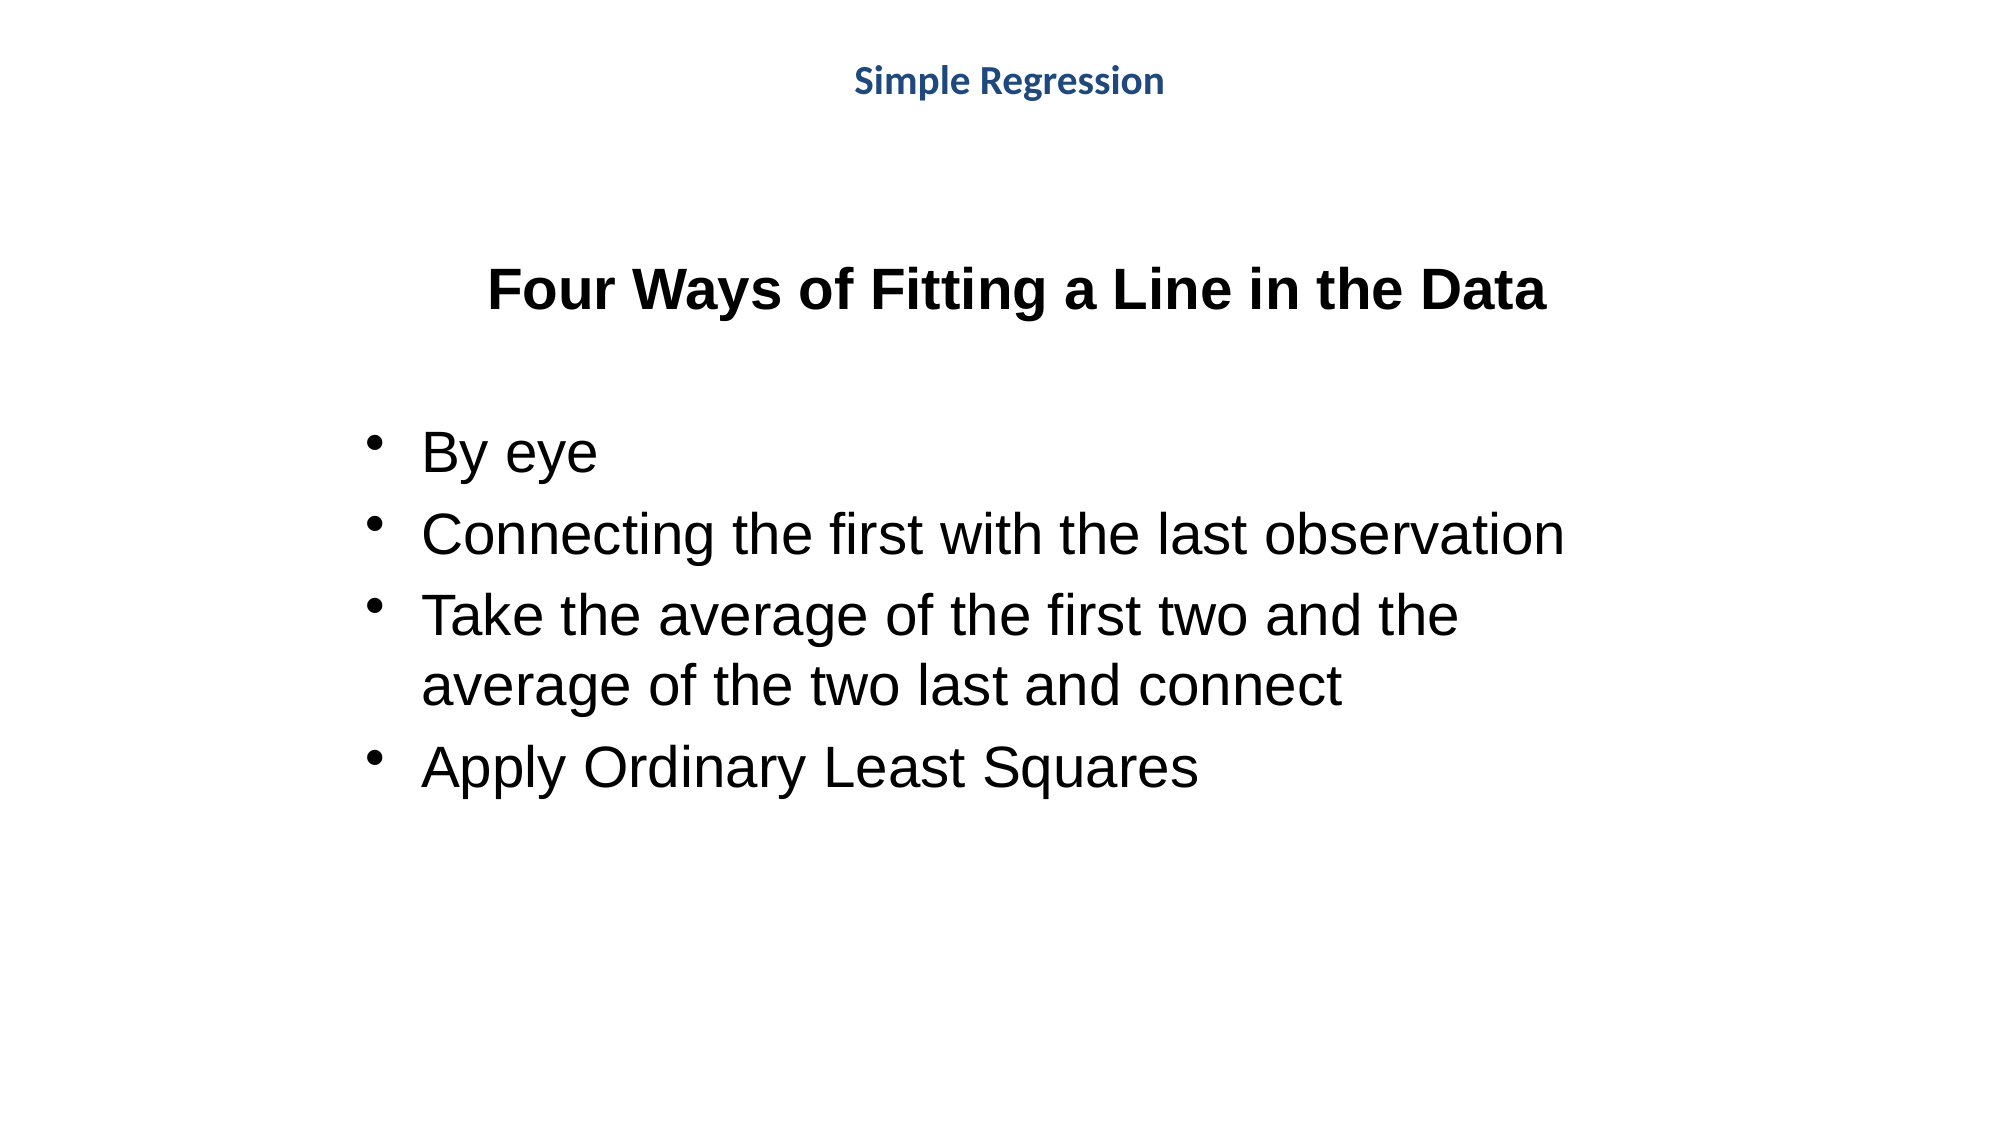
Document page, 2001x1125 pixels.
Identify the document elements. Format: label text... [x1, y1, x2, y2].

text_box Four Ways of Fitting a Line in the Data By eye Connecting the first with the last observation Take the average of the first two and the average of the two last and connect Apply Ordinary Least Squares [350, 243, 1686, 1035]
title Simple Regression [335, 45, 1686, 161]
